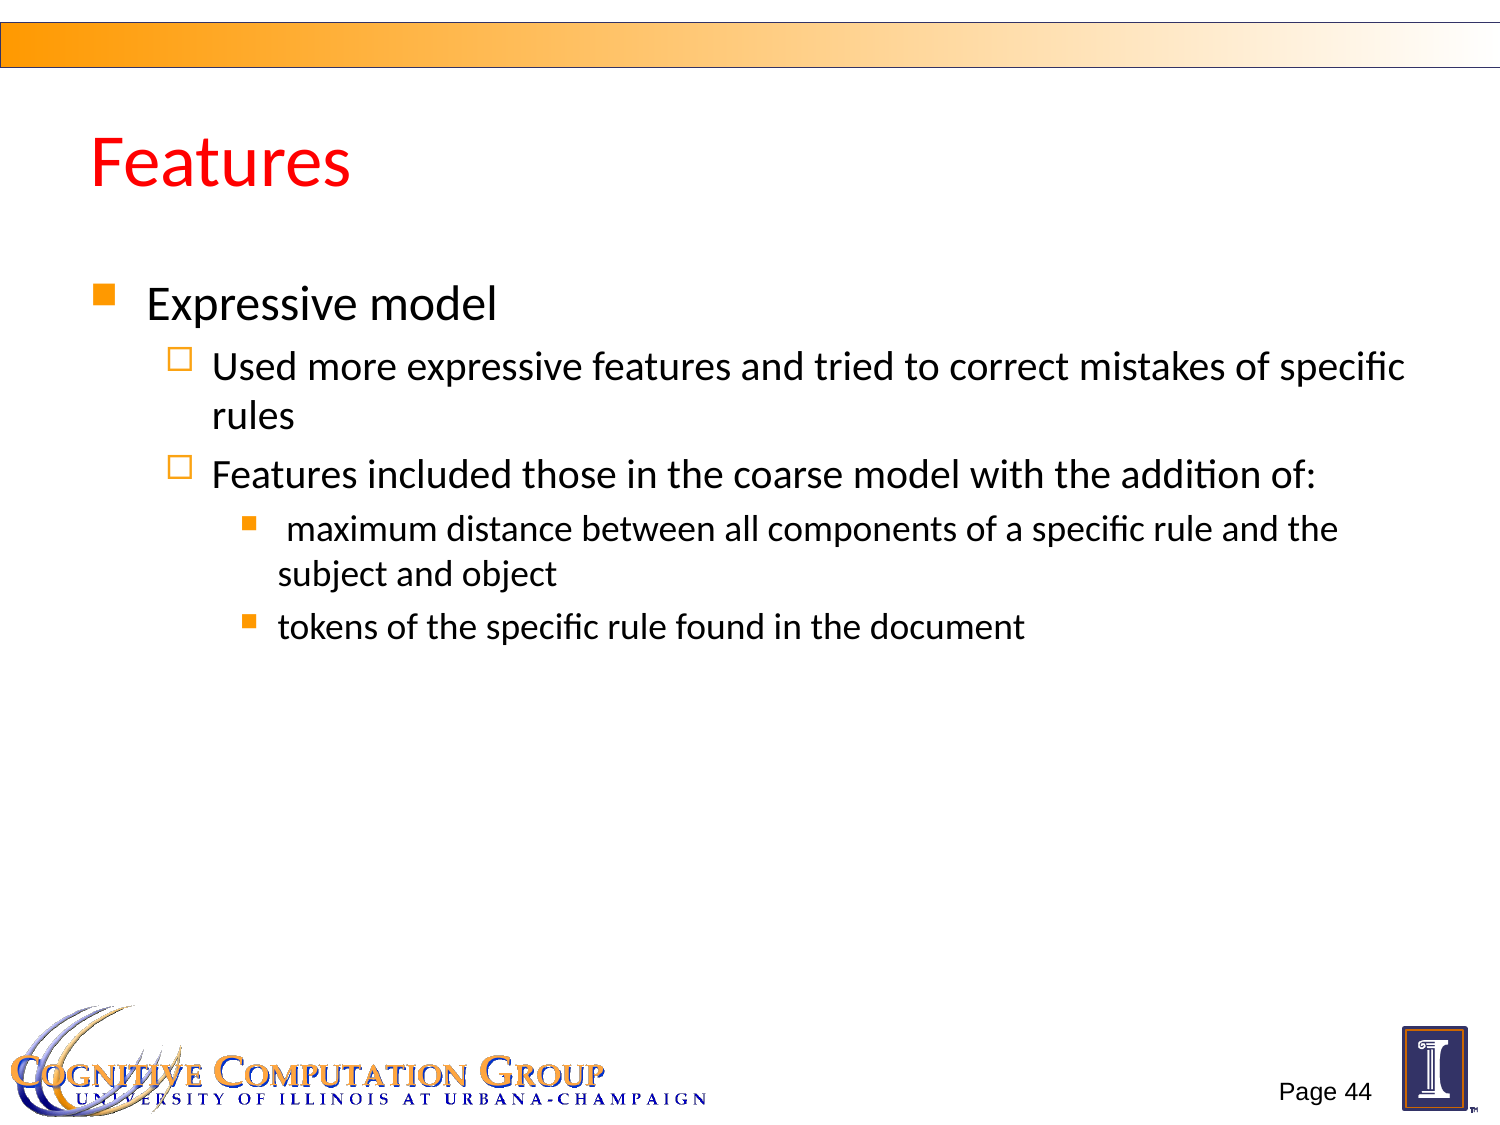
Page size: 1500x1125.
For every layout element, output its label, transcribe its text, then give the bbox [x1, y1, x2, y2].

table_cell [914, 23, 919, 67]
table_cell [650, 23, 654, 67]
list Expressive model Used more expressive features and tried to correct mistakes of specific rules Features included those in the coarse model with the addition of: maximum distance between all components of a specific rule and the subject and object tokens of the specific rule found in the document [75, 262, 1425, 1013]
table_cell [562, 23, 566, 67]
title Features [75, 75, 1425, 238]
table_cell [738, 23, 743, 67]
picture [0, 1000, 713, 1125]
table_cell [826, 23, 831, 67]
slide_number Page 44 [1237, 1074, 1388, 1113]
